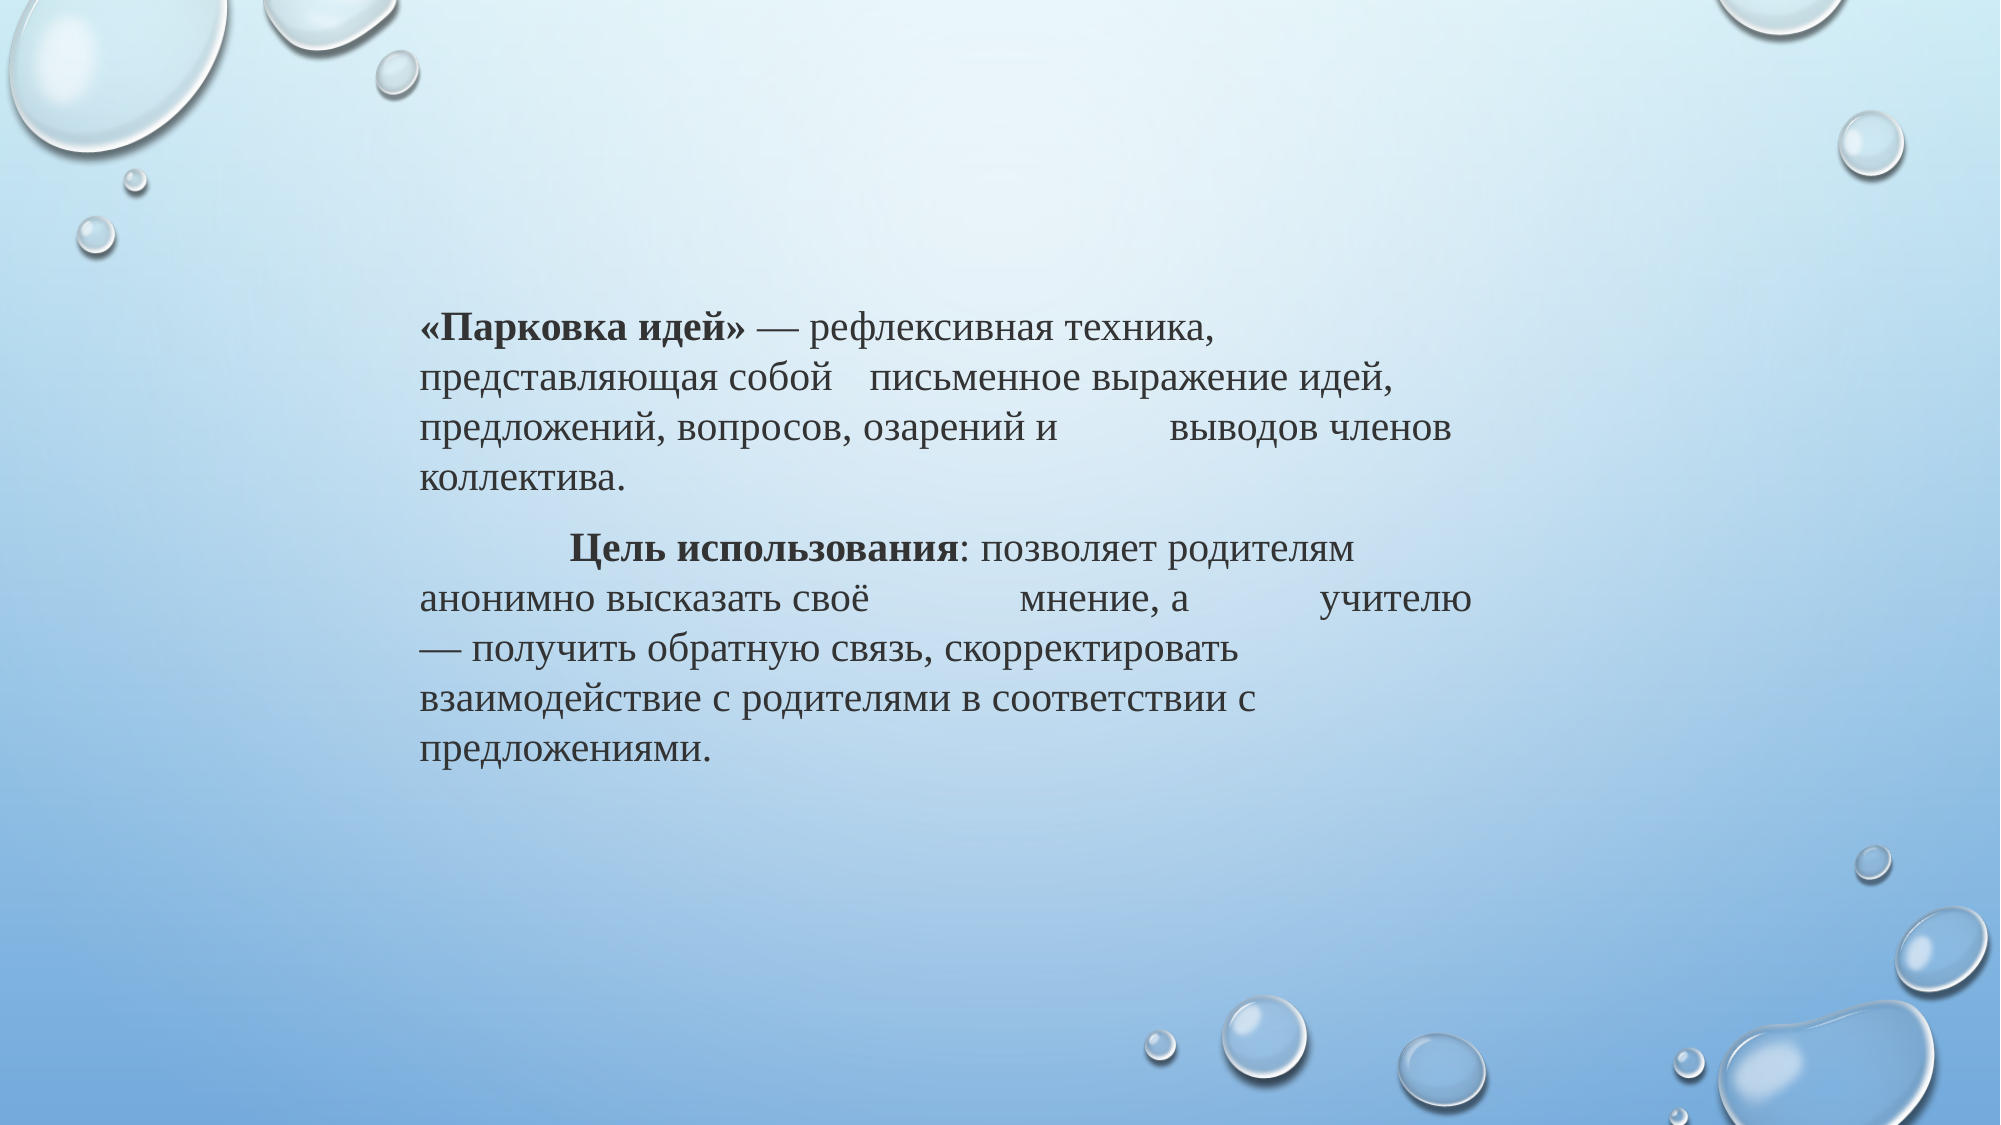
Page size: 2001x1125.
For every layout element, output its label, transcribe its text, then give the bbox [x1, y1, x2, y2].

picture [0, 0, 2000, 1125]
text_box «Парковка идей» — рефлексивная техника, представляющая собой письменное выражение идей, предложений, вопросов, озарений и выводов членов коллектива. Цель использования: позволяет родителям анонимно высказать своё мнение, а учителю — получить обратную связь, скорректировать взаимодействие с родителями в соответствии с предложениями. [404, 291, 1529, 778]
